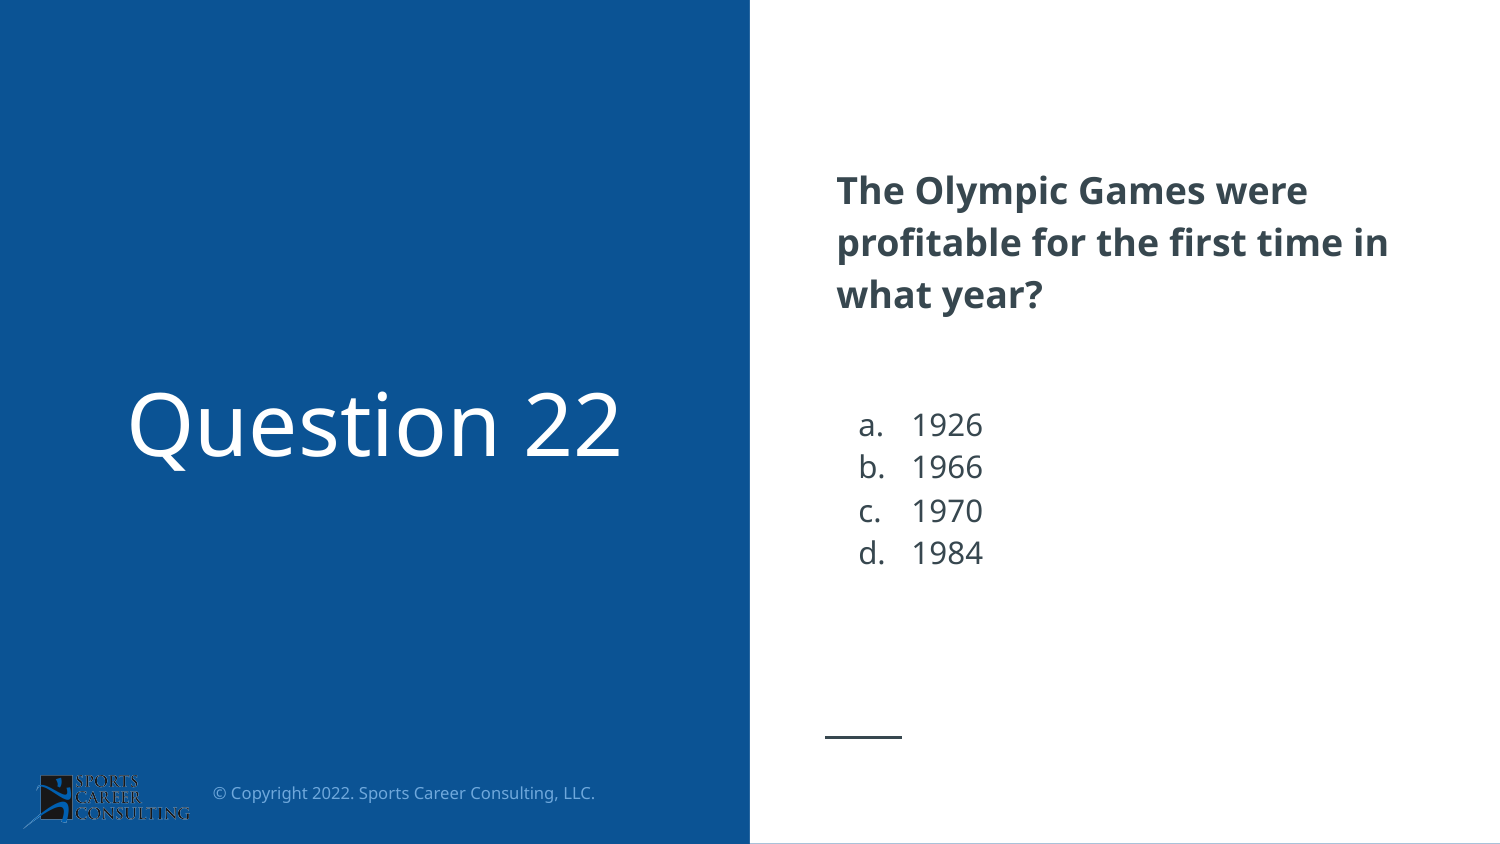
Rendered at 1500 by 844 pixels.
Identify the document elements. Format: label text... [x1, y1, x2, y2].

list The Olympic Games were profitable for the first time in what year? 1926 1966 1970 1984 [821, 118, 1466, 725]
picture [22, 774, 190, 829]
text_box © Copyright 2022. Sports Career Consulting, LLC. [197, 767, 750, 838]
title Question 22 [43, 298, 708, 546]
